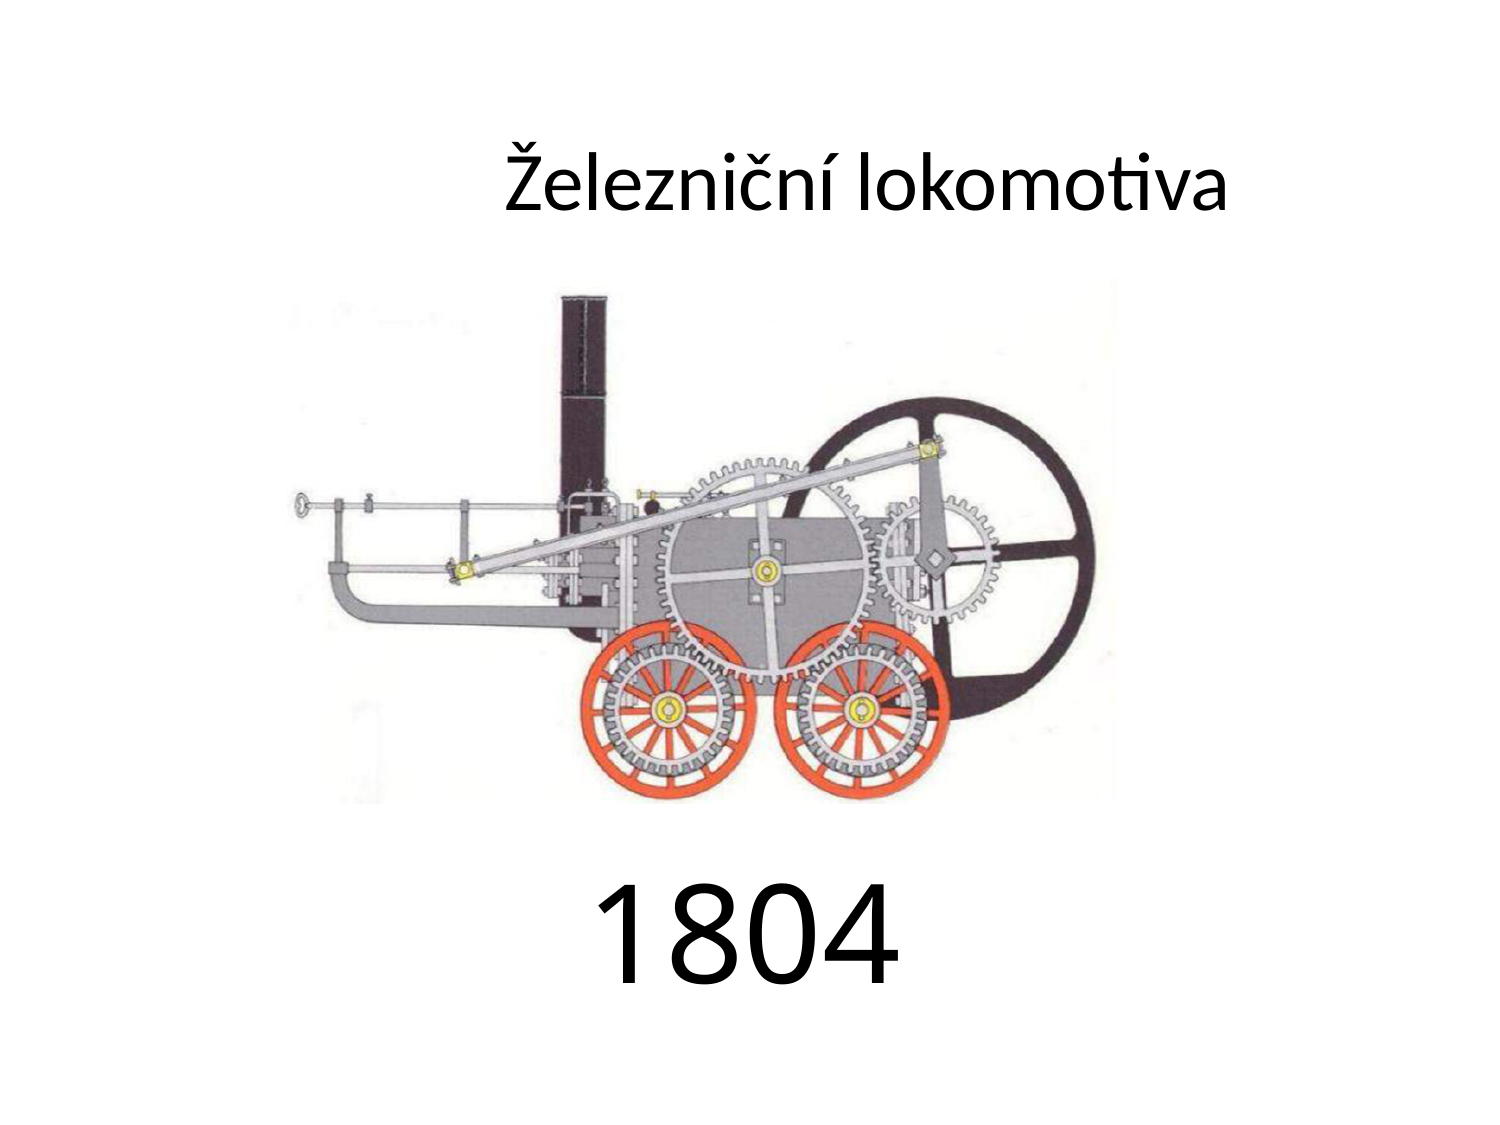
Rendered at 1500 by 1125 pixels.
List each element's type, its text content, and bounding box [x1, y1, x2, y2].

text_box 1804 [543, 838, 909, 1018]
picture [277, 278, 1117, 805]
title Železniční lokomotiva [236, 75, 1500, 279]
